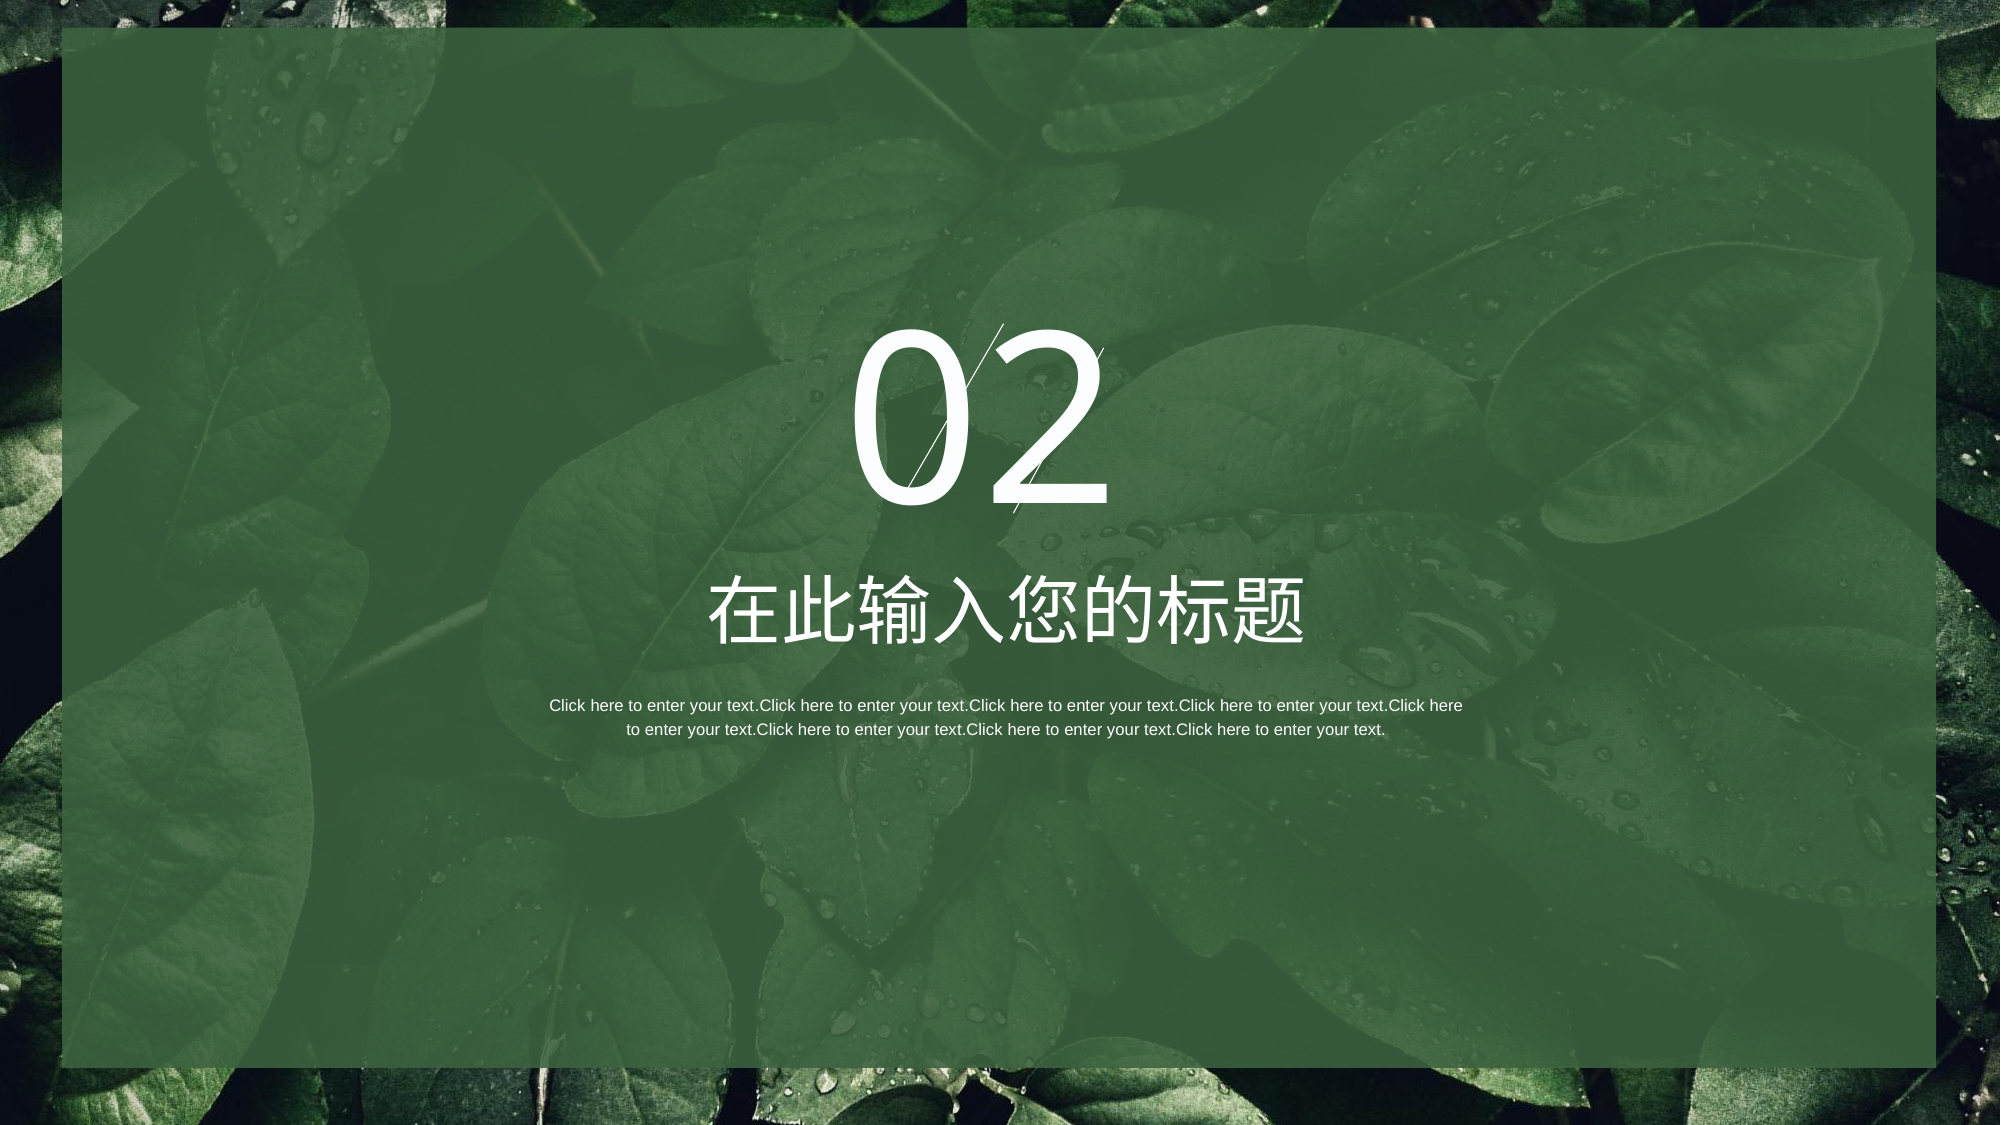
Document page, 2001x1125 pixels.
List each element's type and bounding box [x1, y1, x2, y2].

picture [0, 0, 2000, 1125]
text_box [1013, 347, 1104, 514]
text_box [904, 323, 1004, 495]
